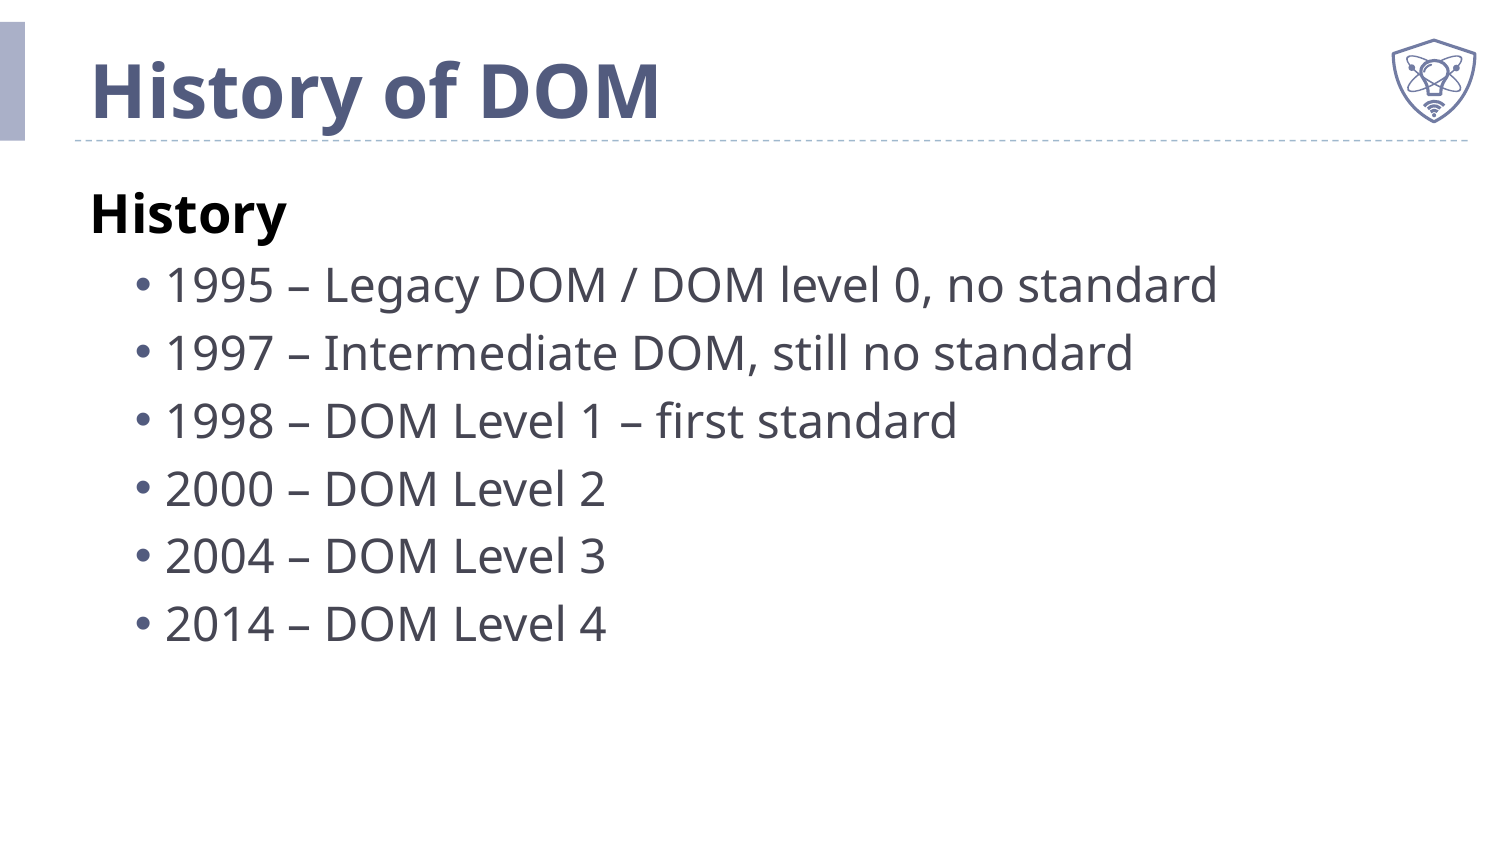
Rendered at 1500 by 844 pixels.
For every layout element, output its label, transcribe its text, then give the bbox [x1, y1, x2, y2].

list History 1995 – Legacy DOM / DOM level 0, no standard 1997 – Intermediate DOM, still no standard 1998 – DOM Level 1 – first standard 2000 – DOM Level 2 2004 – DOM Level 3 2014 – DOM Level 4 [75, 171, 1475, 835]
title History of DOM [75, 18, 1475, 141]
